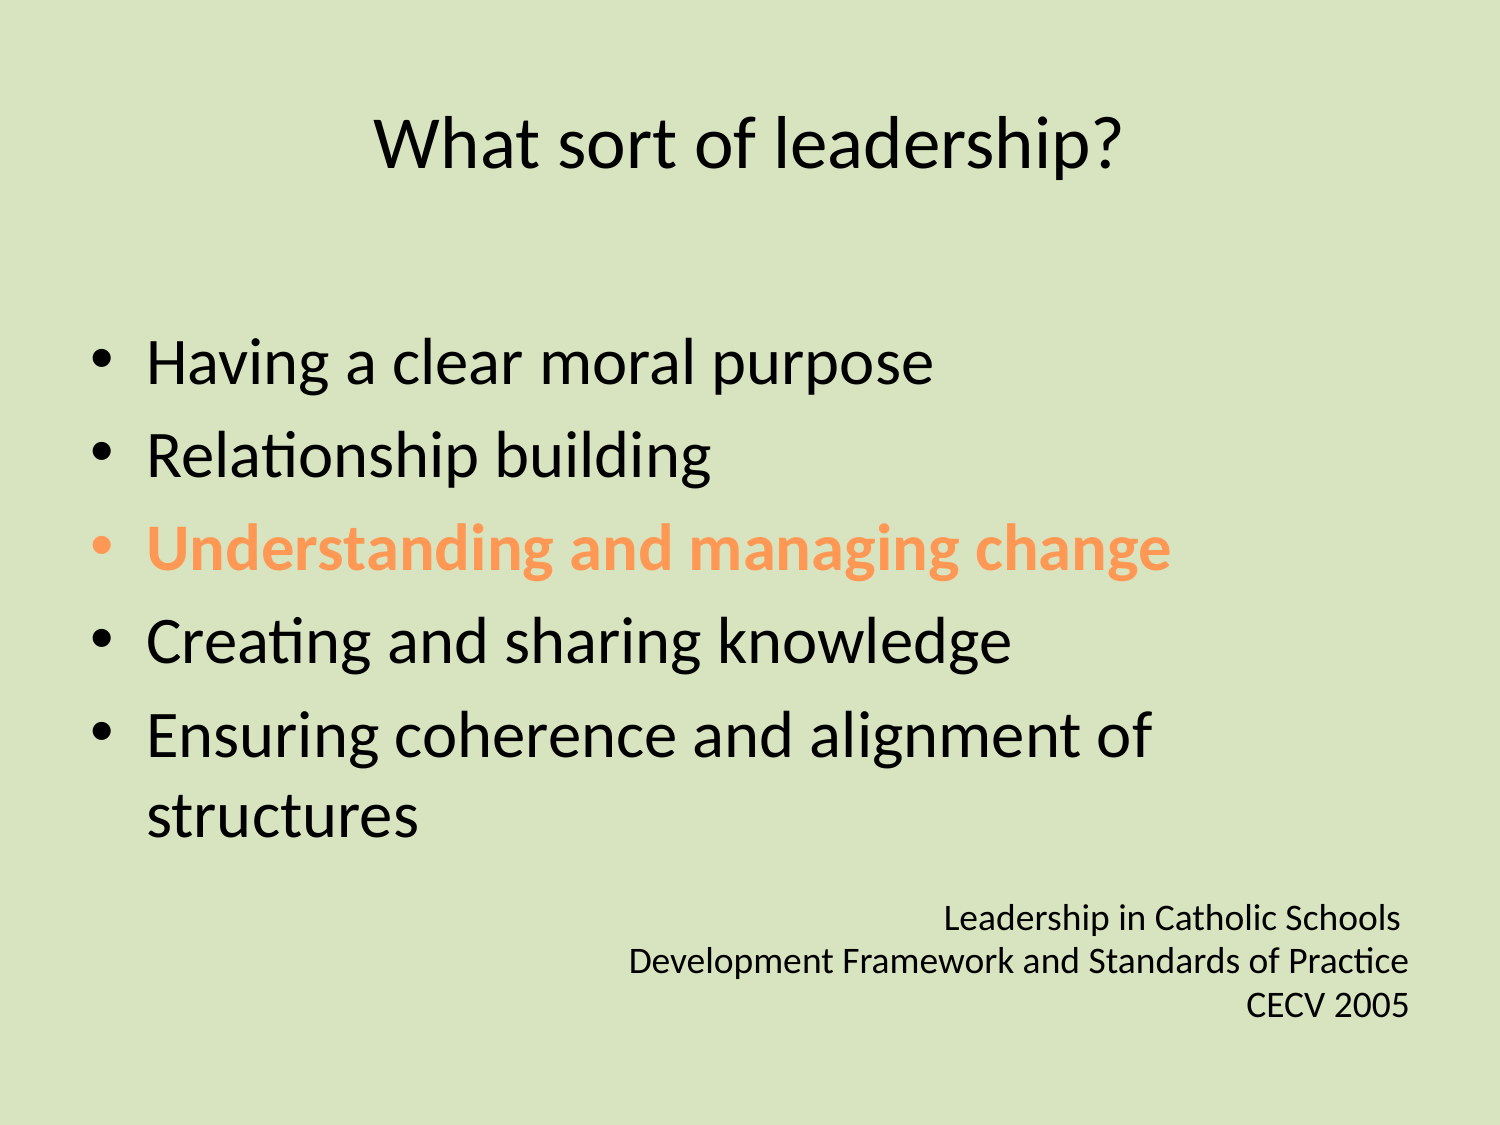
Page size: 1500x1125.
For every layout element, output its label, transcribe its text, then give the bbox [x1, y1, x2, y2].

title What sort of leadership? [75, 45, 1425, 232]
list Having a clear moral purpose Relationship building Understanding and managing change Creating and sharing knowledge Ensuring coherence and alignment of structures Leadership in Catholic Schools Development Framework and Standards of Practice CECV 2005 [75, 232, 1425, 1061]
